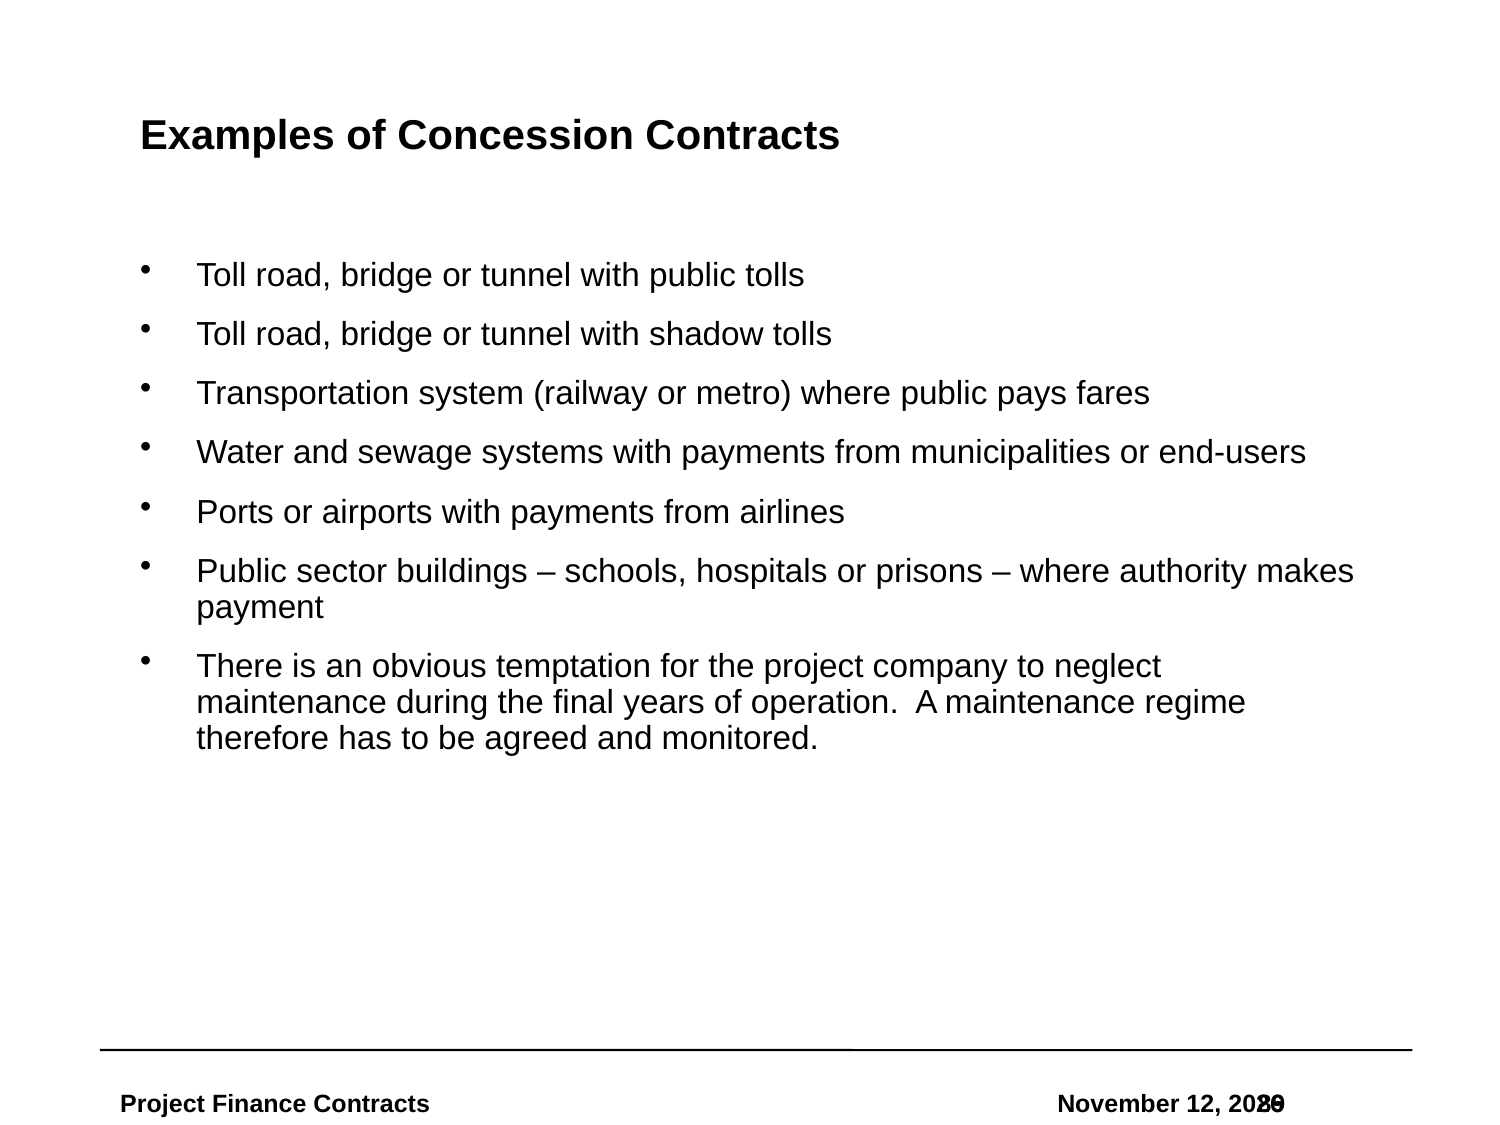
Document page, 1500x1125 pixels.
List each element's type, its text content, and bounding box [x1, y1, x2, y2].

list Toll road, bridge or tunnel with public tolls Toll road, bridge or tunnel with shadow tolls Transportation system (railway or metro) where public pays fares Water and sewage systems with payments from municipalities or end-users Ports or airports with payments from airlines Public sector buildings – schools, hospitals or prisons – where authority makes payment There is an obvious temptation for the project company to neglect maintenance during the final years of operation. A maintenance regime therefore has to be agreed and monitored. [124, 249, 1376, 1001]
title Examples of Concession Contracts [124, 99, 1288, 226]
